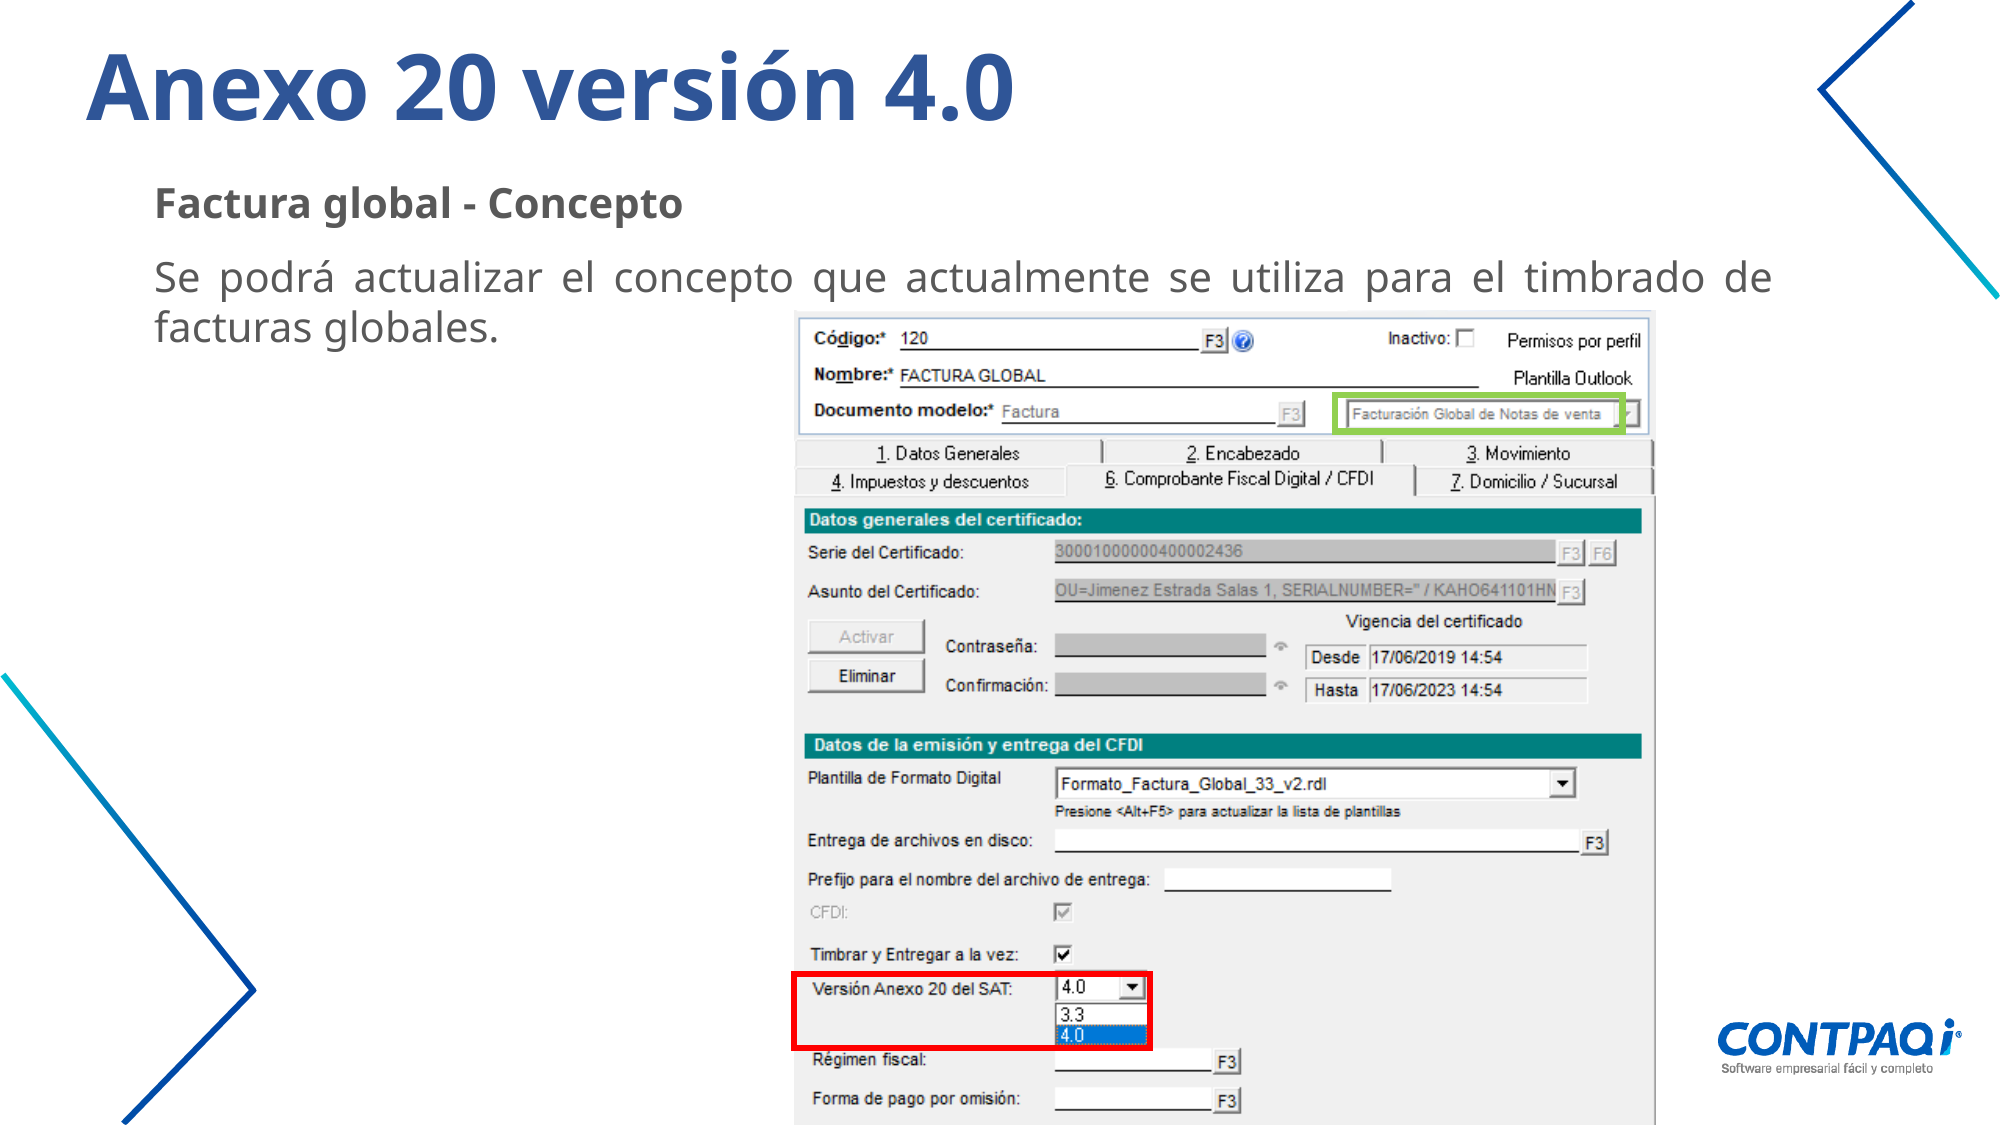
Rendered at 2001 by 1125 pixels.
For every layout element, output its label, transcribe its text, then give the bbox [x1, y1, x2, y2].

title Anexo 20 versión 4.0 [71, 19, 1372, 162]
picture [1816, 0, 2000, 300]
picture [0, 672, 257, 1125]
picture [1718, 1018, 1962, 1075]
text_box Factura global - Concepto [139, 169, 1861, 235]
text_box Se podrá actualizar el concepto que actualmente se utiliza para el timbrado de facturas globales. [139, 243, 1789, 359]
picture [794, 310, 1656, 1125]
